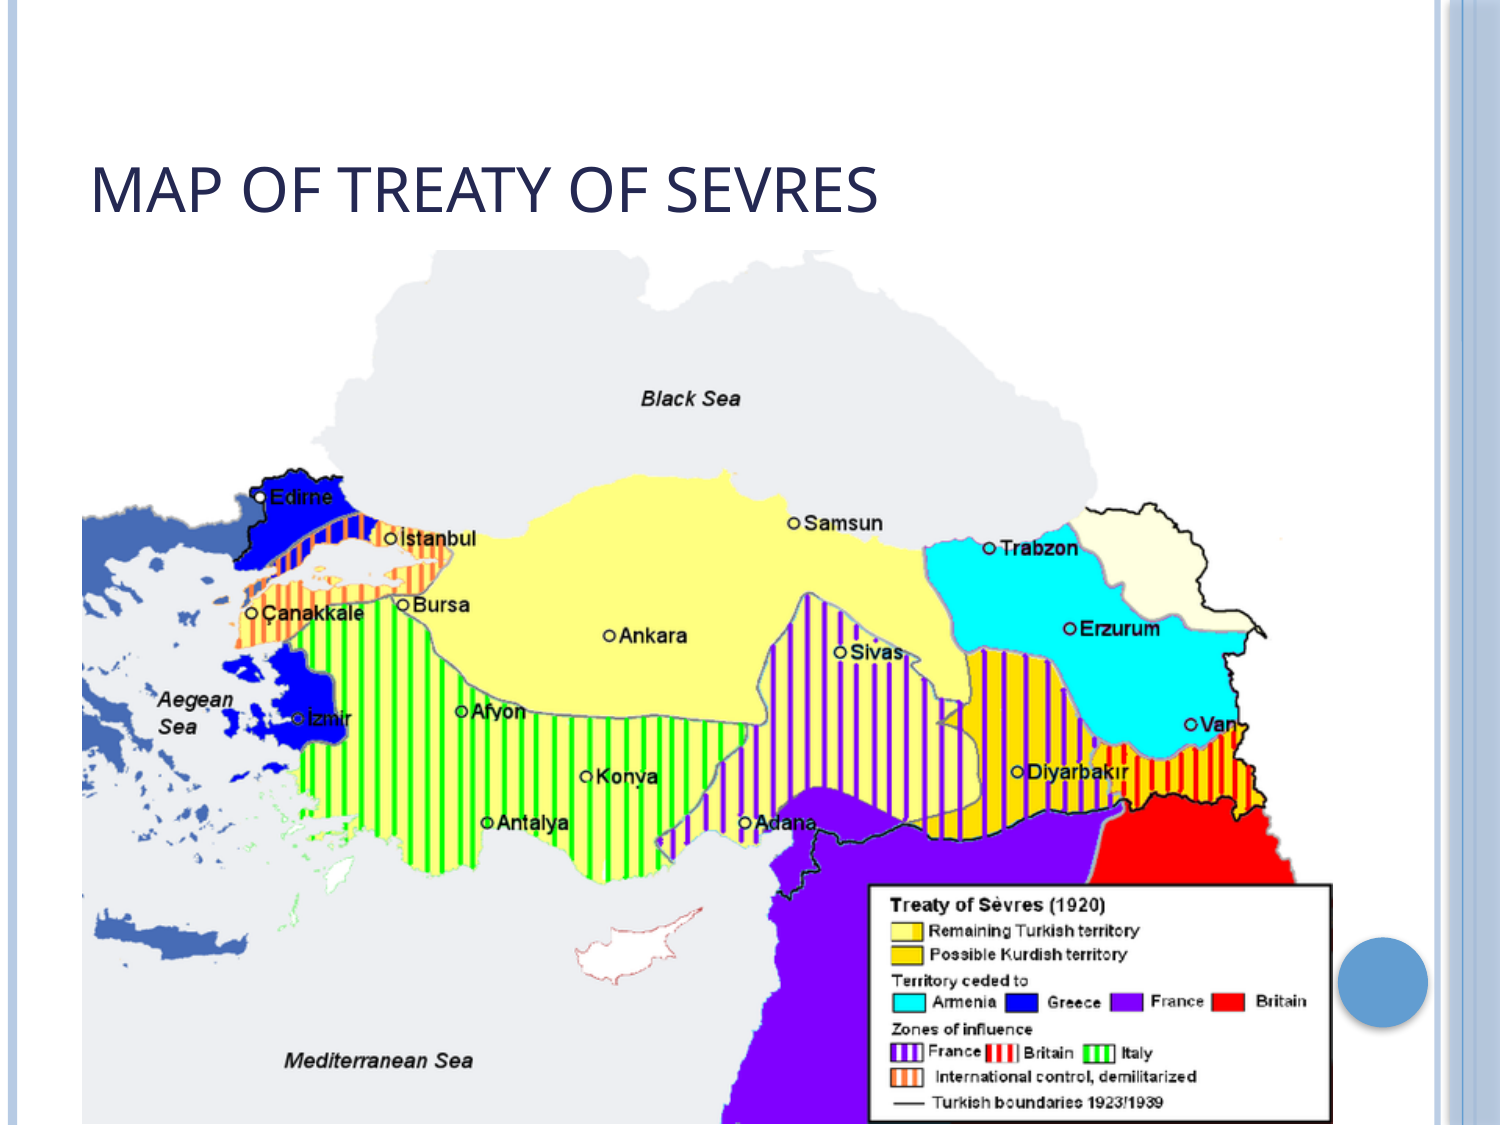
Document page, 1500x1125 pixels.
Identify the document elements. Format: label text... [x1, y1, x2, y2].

picture [81, 249, 1333, 1125]
title Map of Treaty of Sevres [75, 45, 1300, 233]
